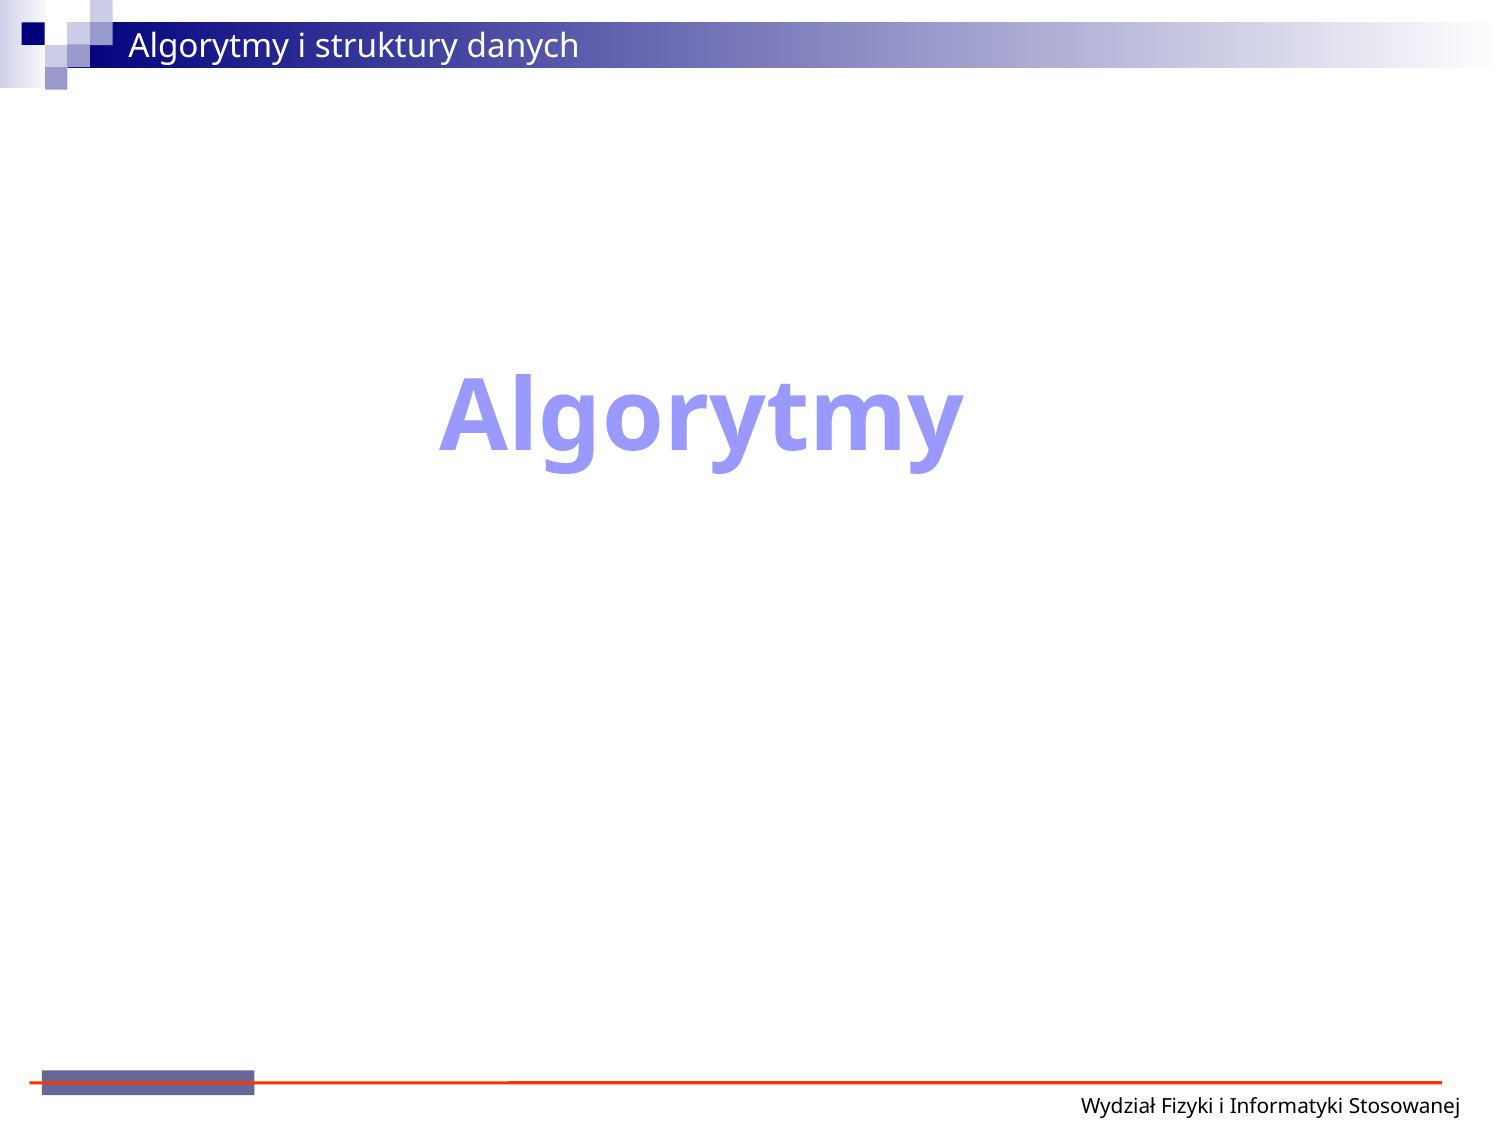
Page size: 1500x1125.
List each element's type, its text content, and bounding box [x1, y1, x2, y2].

text_box Algorytmy i struktury danych [113, 16, 749, 71]
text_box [29, 1070, 1443, 1096]
text_box Algorytmy [156, 343, 1300, 478]
text_box Wydział Fizyki i Informatyki Stosowanej [1066, 1084, 1476, 1125]
